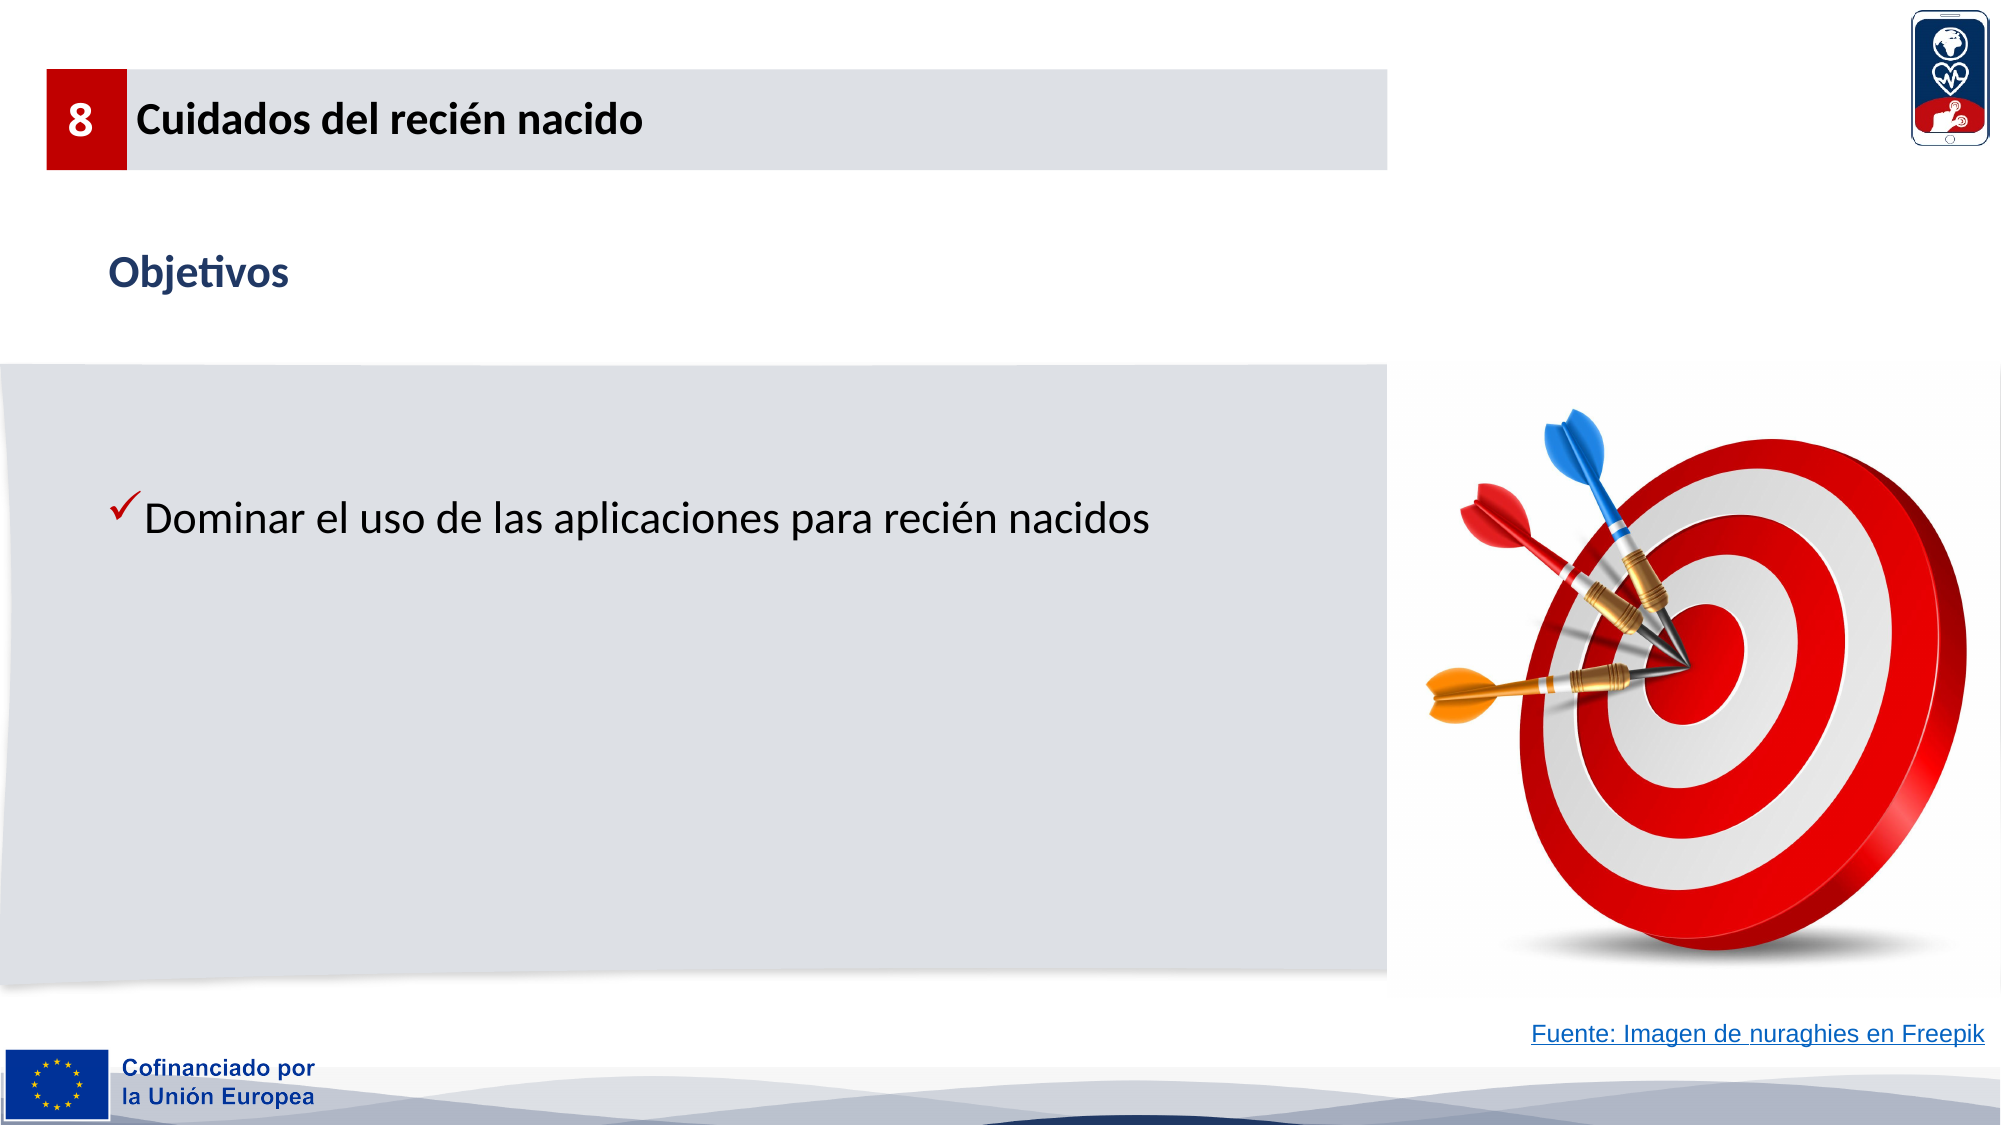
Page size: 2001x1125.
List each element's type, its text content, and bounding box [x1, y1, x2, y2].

text_box Cuidados del recién nacido [127, 69, 1388, 171]
text_box Fuente: Imagen de nuraghies en Freepik [1363, 1009, 2000, 1055]
text_box [46, 69, 127, 171]
picture [1911, 10, 1990, 146]
list Dominar el uso de las aplicaciones para recién nacidos [91, 480, 1383, 986]
picture [1387, 361, 2000, 998]
title Objetivos [93, 221, 1819, 324]
picture [0, 1044, 2001, 1125]
text_box 8 [52, 82, 122, 154]
